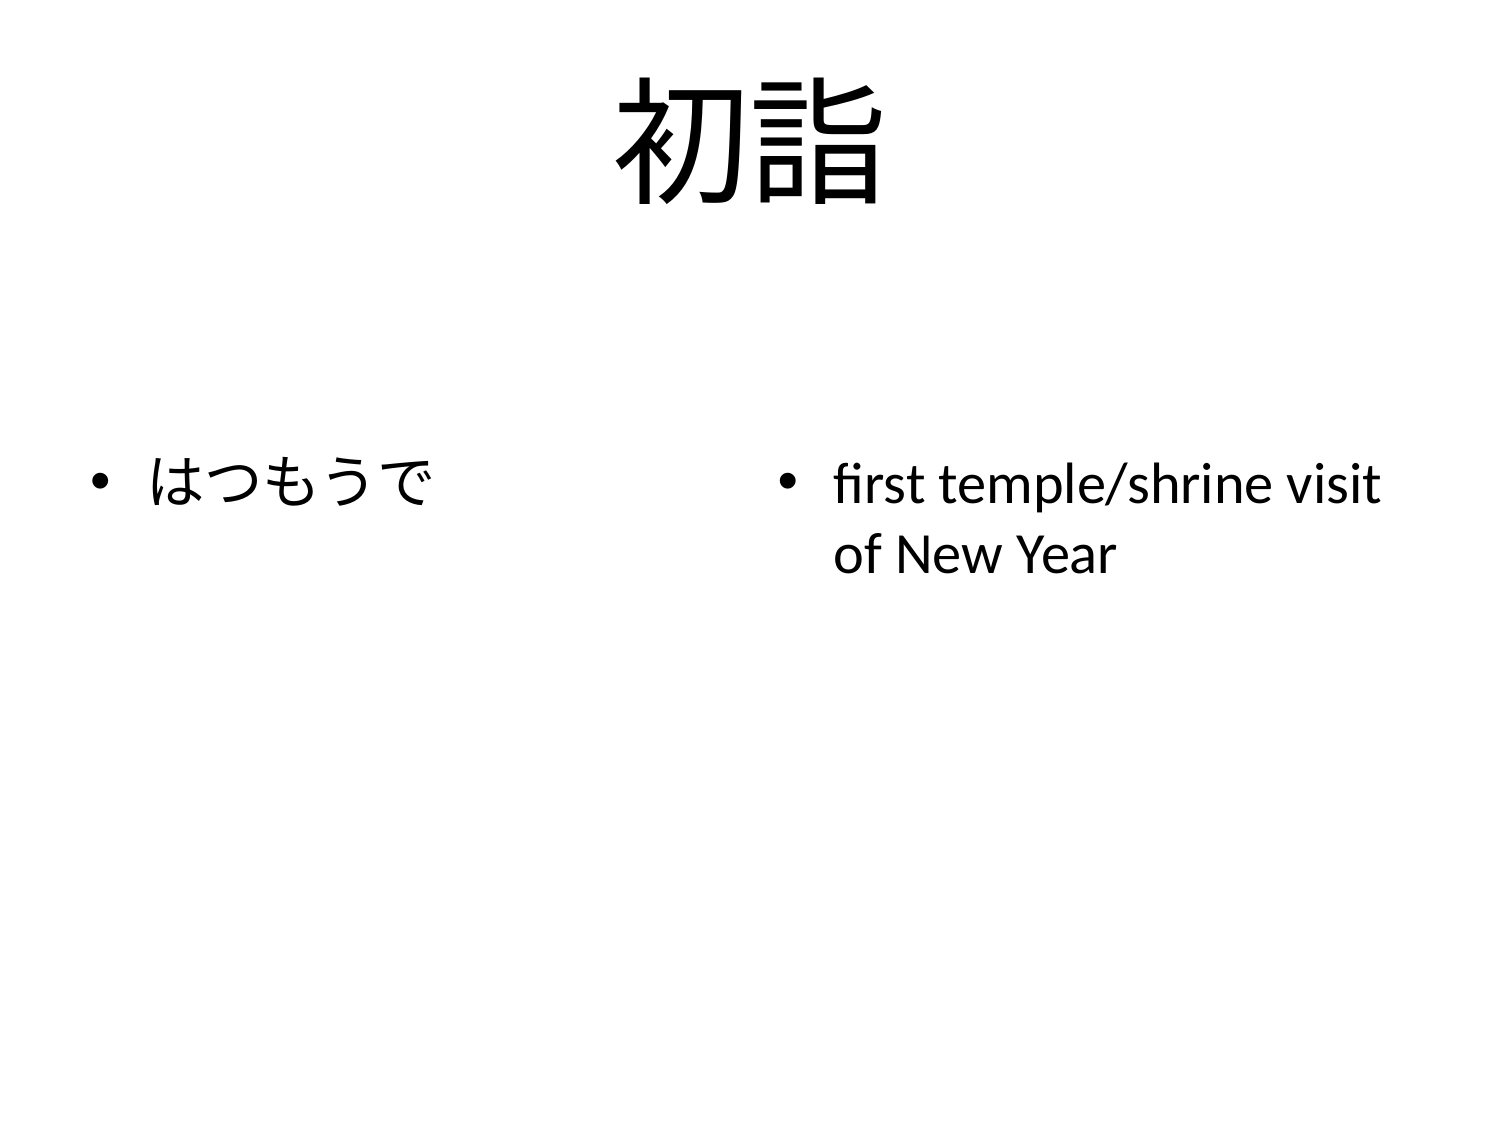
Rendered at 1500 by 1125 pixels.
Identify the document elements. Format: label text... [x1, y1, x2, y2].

list はつもうで [74, 437, 738, 1006]
title 初詣 [74, 44, 1426, 233]
list first temple/shrine visit of New Year [762, 437, 1426, 1006]
